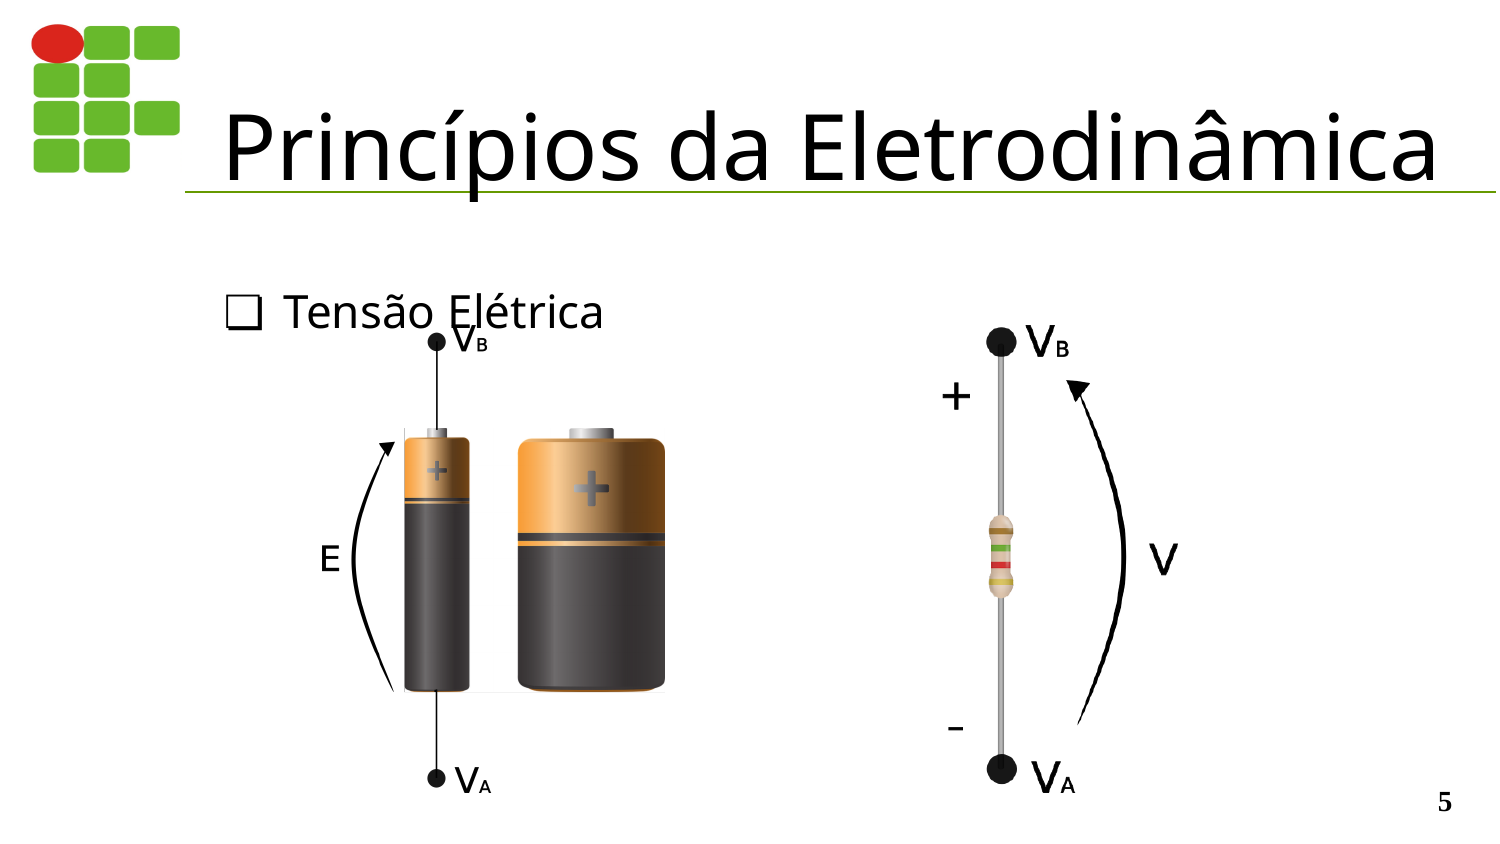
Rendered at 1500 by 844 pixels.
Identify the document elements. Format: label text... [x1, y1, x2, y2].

picture [322, 325, 665, 794]
picture [29, 23, 182, 174]
list Tensão Elétrica [193, 248, 1469, 327]
text_box ‹#› [1155, 768, 1468, 825]
title Princípios da Eletrodinâmica [206, 26, 1468, 207]
picture [893, 325, 1178, 794]
